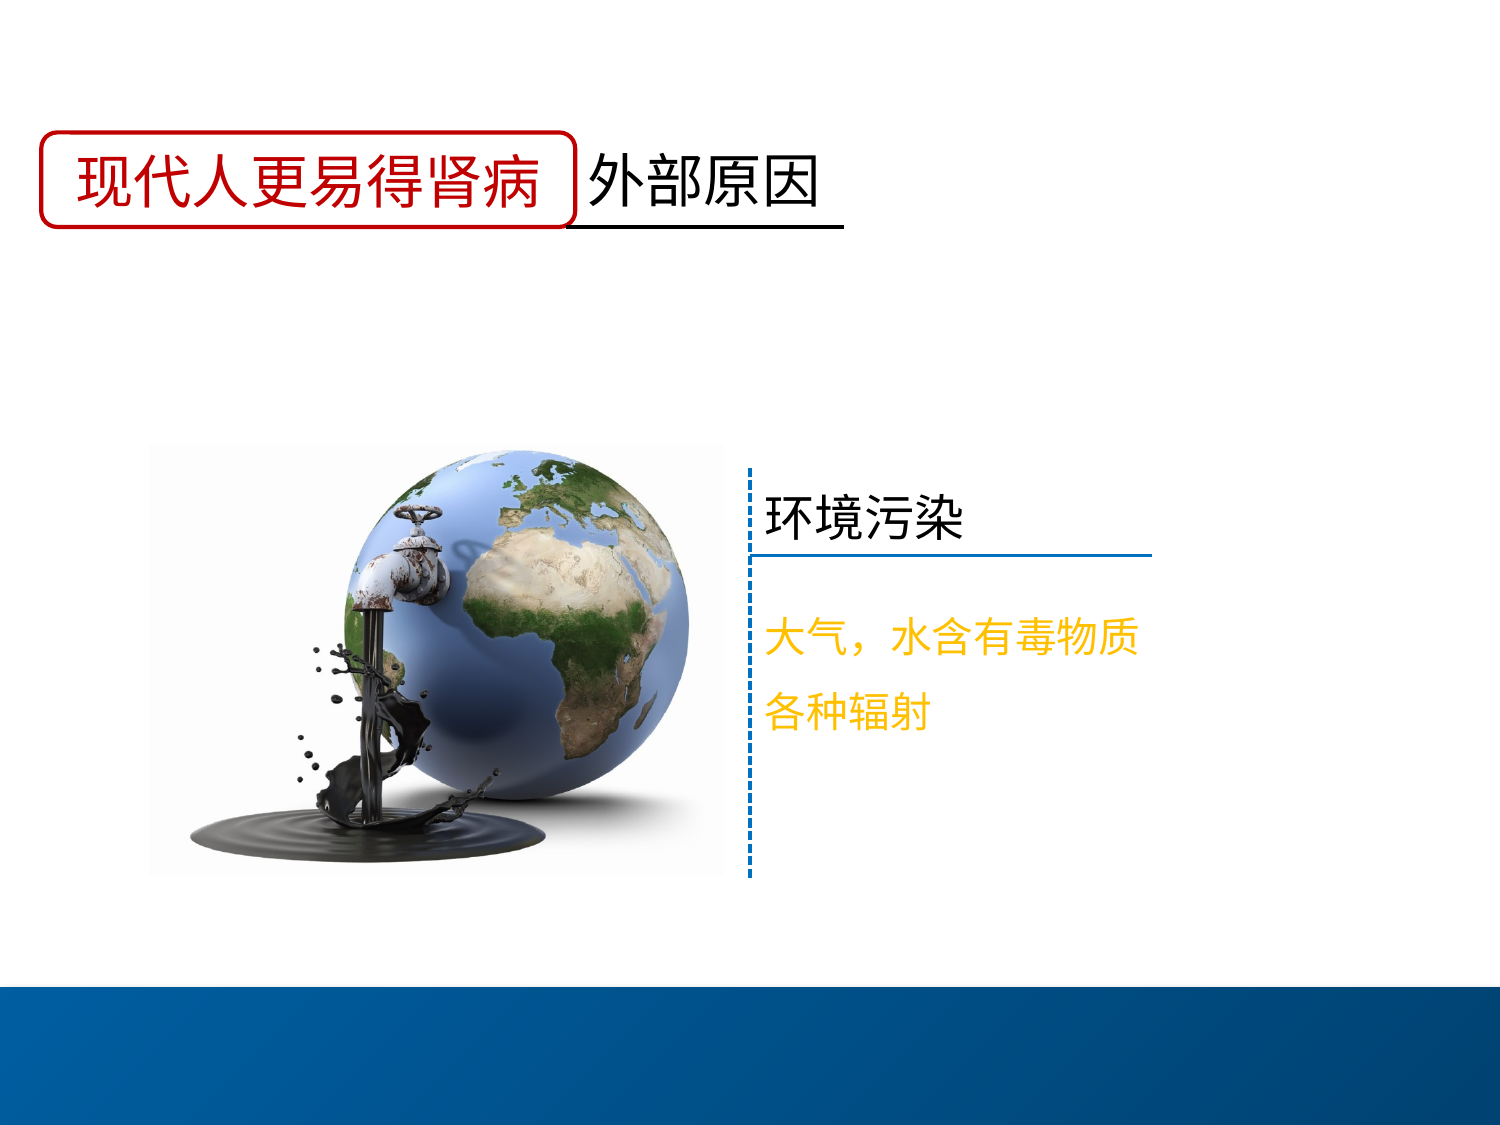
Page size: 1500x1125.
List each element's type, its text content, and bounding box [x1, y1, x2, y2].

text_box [749, 467, 1211, 880]
text_box [0, 986, 1500, 1125]
text_box 外部原因 [572, 137, 845, 222]
text_box 现代人更易得肾病 [39, 130, 574, 230]
picture [148, 444, 725, 876]
